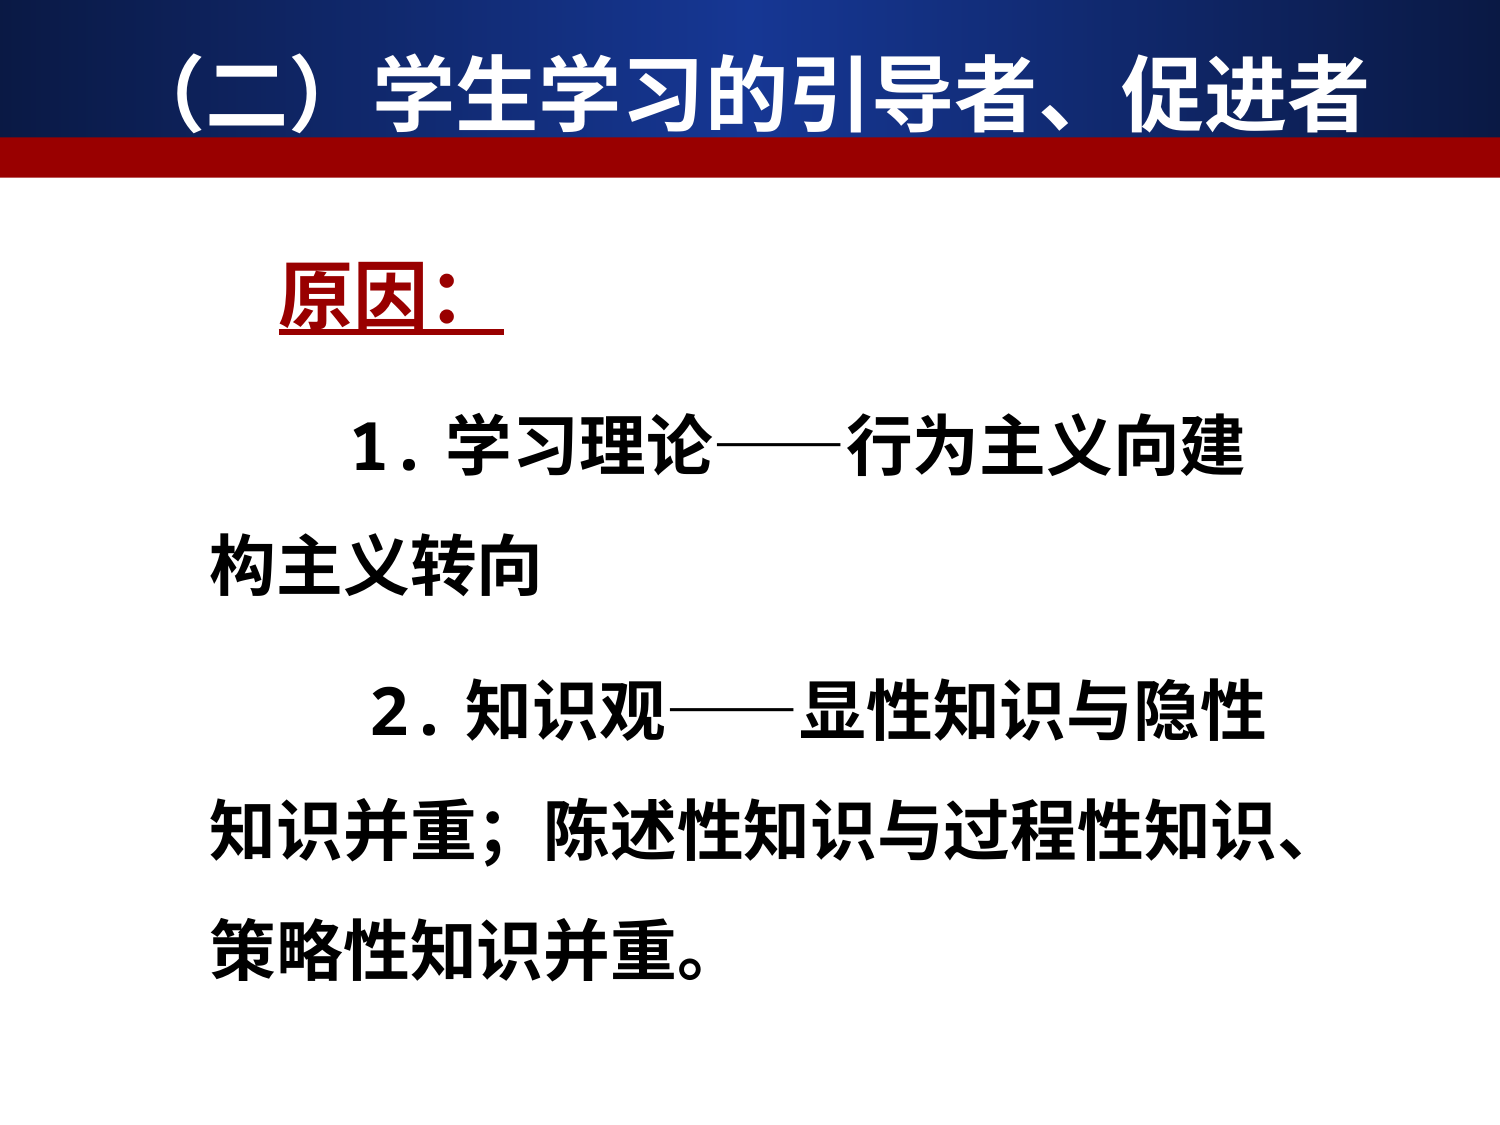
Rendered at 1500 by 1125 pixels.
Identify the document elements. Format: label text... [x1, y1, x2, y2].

title （二）学生学习的引导者、促进者 [53, 4, 1441, 129]
list 原因： 1.学习理论——行为主义向建构主义转向 2.知识观——显性知识与隐性知识并重；陈述性知识与过程性知识、策略性知识并重。 [194, 196, 1317, 1012]
